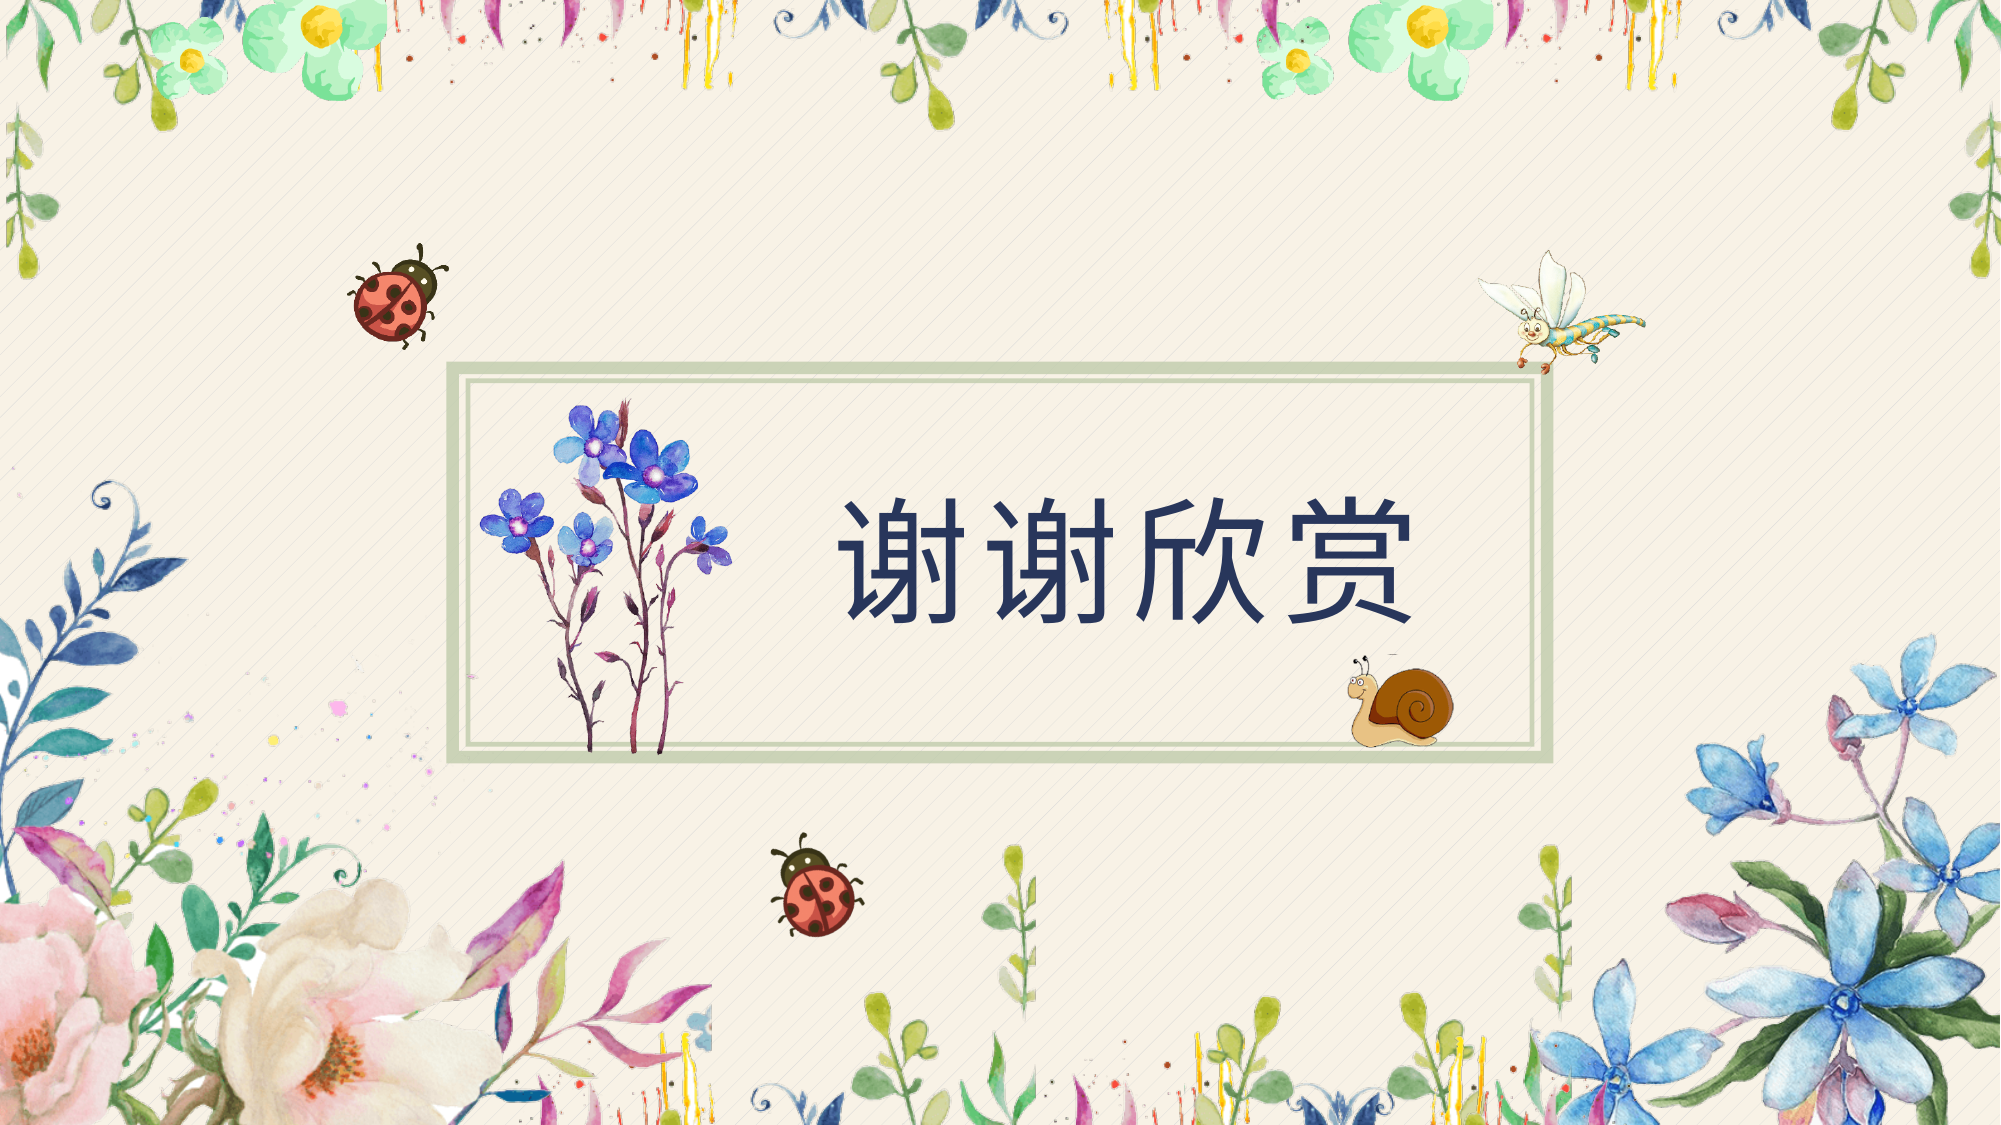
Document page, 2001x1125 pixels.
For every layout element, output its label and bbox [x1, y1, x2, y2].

text_box [767, 367, 1548, 758]
picture [0, 352, 2000, 1125]
picture [0, 0, 2001, 375]
